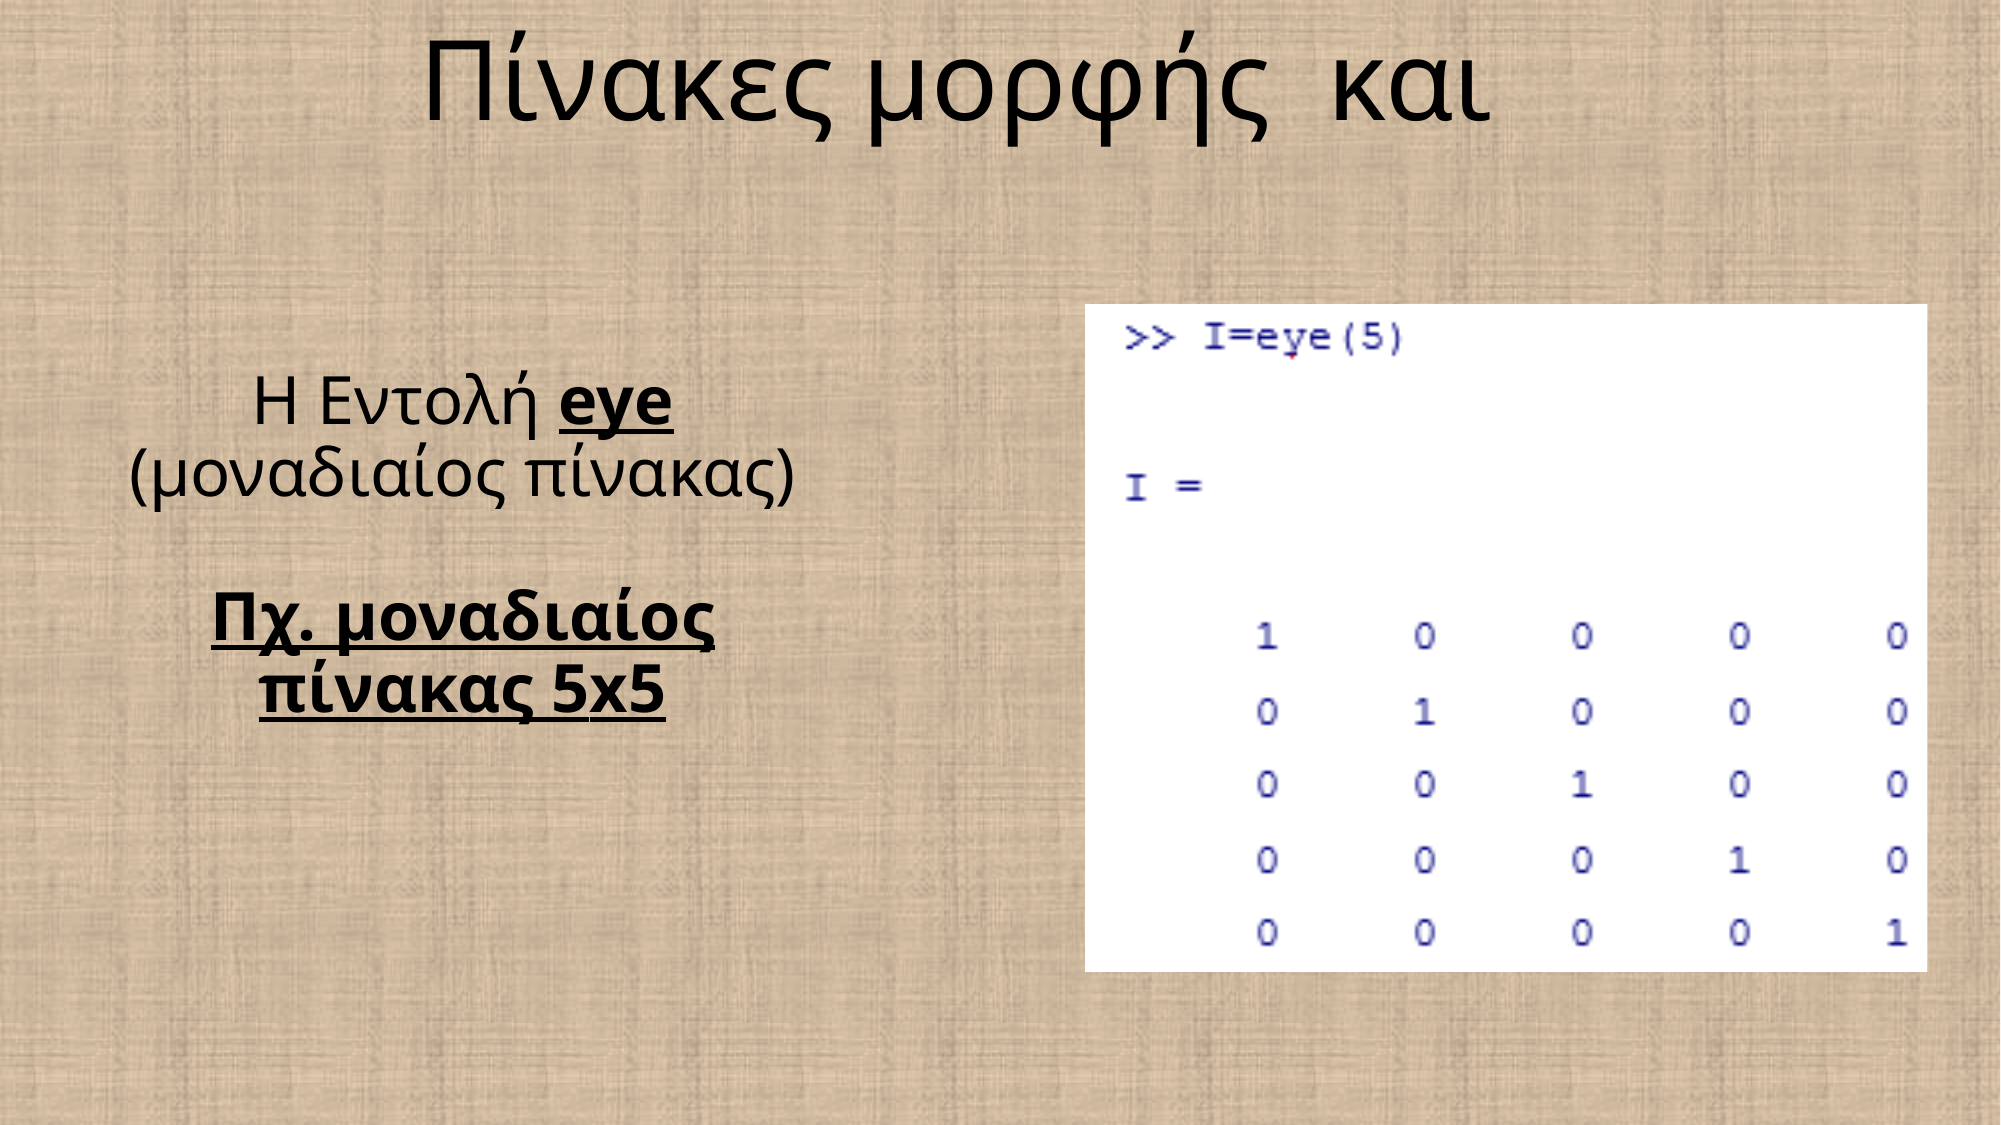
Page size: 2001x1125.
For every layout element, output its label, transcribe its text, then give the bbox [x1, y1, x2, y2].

text_box Η Εντολή eye (μοναδιαίος πίνακας) Πχ. μοναδιαίος πίνακας 5x5 [87, 248, 838, 806]
picture [1085, 304, 1928, 972]
